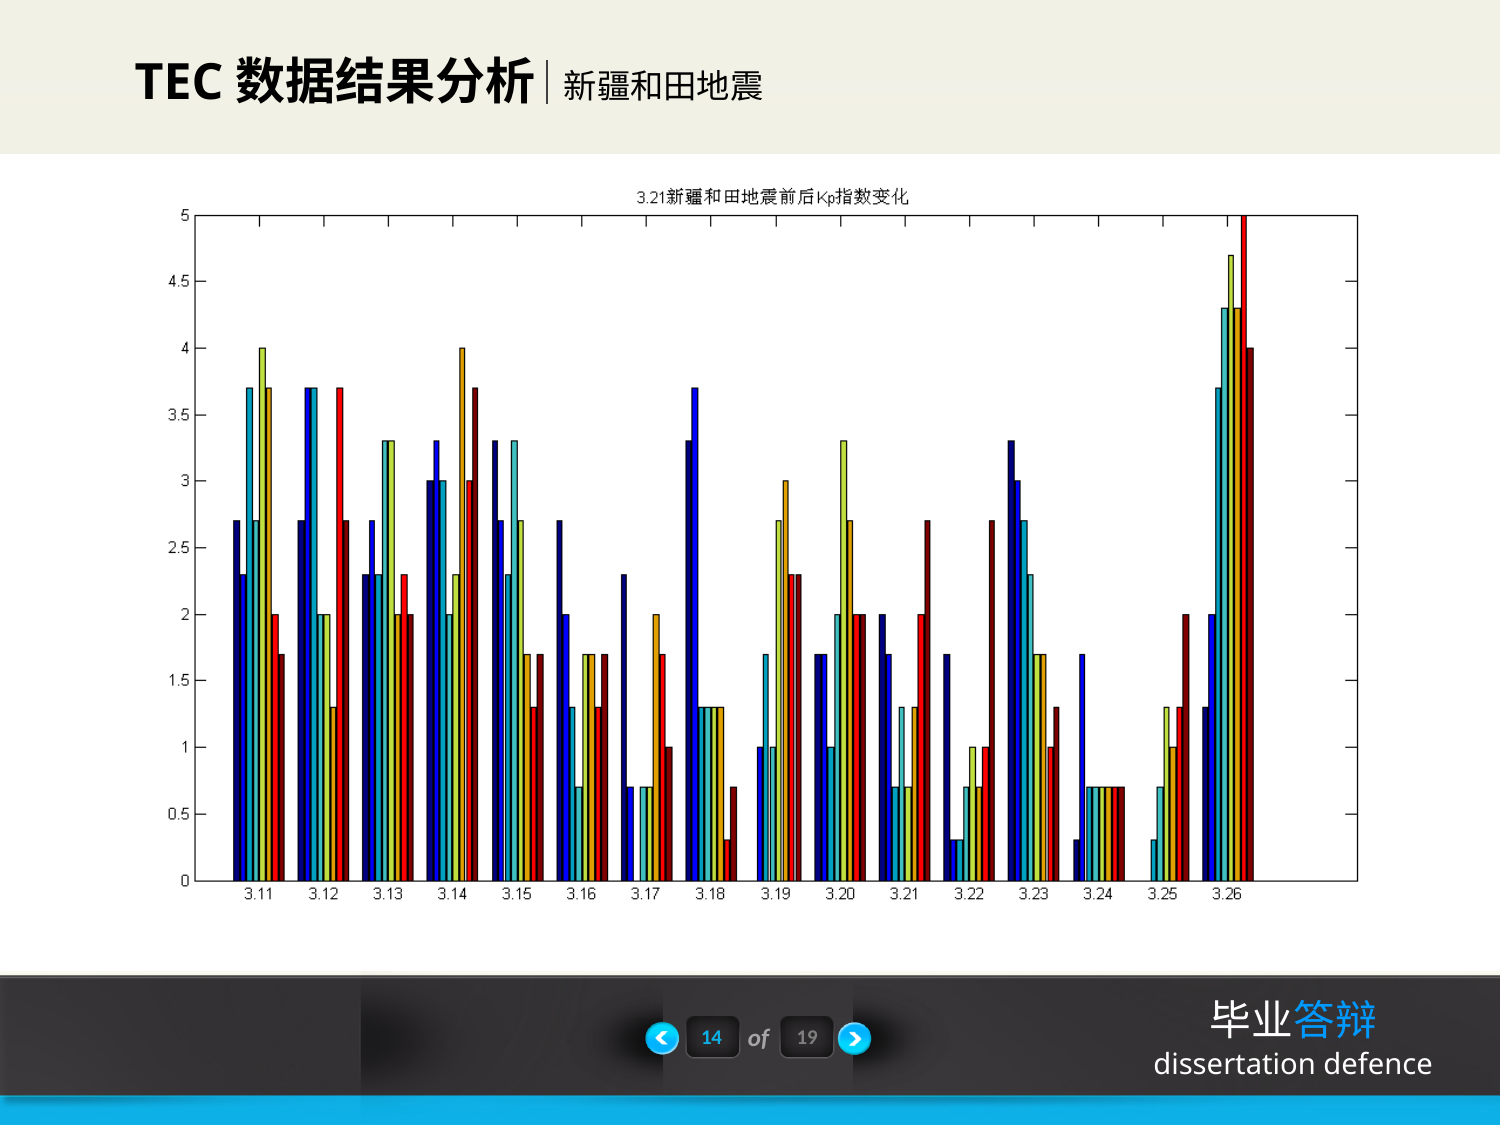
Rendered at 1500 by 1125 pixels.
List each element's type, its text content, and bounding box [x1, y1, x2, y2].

text_box of [747, 1014, 773, 1059]
text_box 毕业答辩 dissertation defence [1080, 998, 1500, 1088]
text_box TEC数据结果分析 [119, 42, 853, 118]
picture [0, 0, 1500, 1096]
text_box 新疆和田地震 [549, 58, 987, 113]
